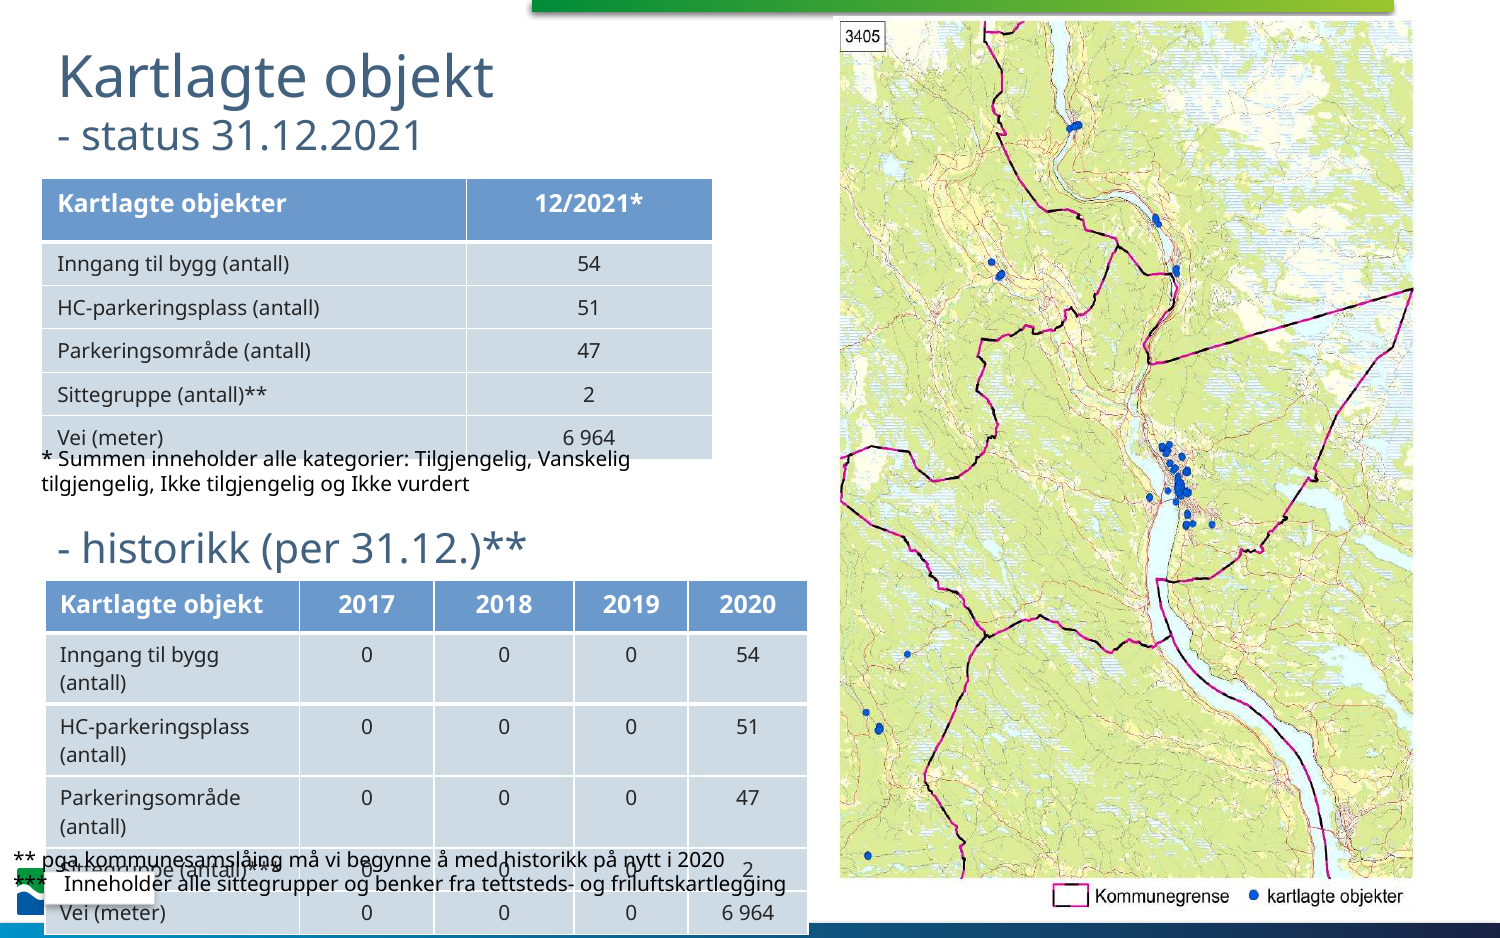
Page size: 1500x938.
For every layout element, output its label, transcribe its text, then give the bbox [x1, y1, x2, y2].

text_box ** pga kommunesamslåing må vi begynne å med historikk på nytt i 2020 *** Inneholder alle sittegrupper og benker fra tettsteds- og friluftskartlegging [0, 838, 802, 904]
table_cell 0 [435, 904, 573, 934]
table_cell 0 [575, 777, 687, 838]
table_cell 47 [467, 329, 712, 372]
table_cell 0 [435, 635, 573, 702]
table_cell 51 [689, 706, 807, 775]
table_cell 6 964 [467, 416, 712, 459]
table_header Kartlagte objekter [42, 179, 466, 240]
table_cell 0 [435, 706, 573, 775]
table_cell Vei (meter) [42, 416, 466, 438]
text_box Kartlagte objekt - status 31.12.2021 [42, 24, 828, 167]
table_header 12/2021* [467, 179, 712, 240]
text_box - historikk (per 31.12.)** [42, 496, 828, 580]
picture [833, 16, 1419, 913]
table_cell 0 [300, 635, 433, 702]
table_cell 51 [467, 286, 712, 328]
table_header 2019 [575, 581, 687, 631]
table_cell 54 [467, 244, 712, 285]
table_cell 2 [802, 849, 807, 890]
table_cell 0 [575, 635, 687, 702]
table_cell 6 964 [689, 892, 807, 934]
table_cell 54 [689, 635, 807, 702]
table_header 2017 [300, 581, 433, 631]
table_cell 47 [689, 777, 807, 847]
table_cell HC-parkeringsplass (antall) [42, 286, 466, 328]
table_cell 0 [575, 706, 687, 775]
text_box * Summen inneholder alle kategorier: Tilgjengelig, Vanskelig tilgjengelig, Ikke tilgjengelig og Ikke vurdert [26, 438, 711, 504]
table_cell Inngang til bygg (antall) [42, 244, 466, 285]
table_cell HC-parkeringsplass (antall) [46, 706, 299, 775]
table_cell 0 [575, 904, 687, 934]
table_header Kartlagte objekt [46, 581, 299, 631]
table_cell Parkeringsområde (antall) [42, 329, 466, 372]
table_cell 0 [300, 777, 433, 838]
table_cell 2 [467, 373, 712, 415]
table_cell Inngang til bygg (antall) [46, 635, 299, 702]
table_cell 0 [435, 777, 573, 838]
table_cell Sittegruppe (antall)** [42, 373, 466, 415]
table_cell 0 [300, 706, 433, 775]
table_header 2020 [689, 581, 807, 631]
table_cell Parkeringsområde (antall) [46, 777, 299, 838]
table_cell Vei (meter) [46, 904, 299, 934]
table_header 2018 [435, 581, 573, 631]
table_cell 0 [300, 904, 433, 934]
